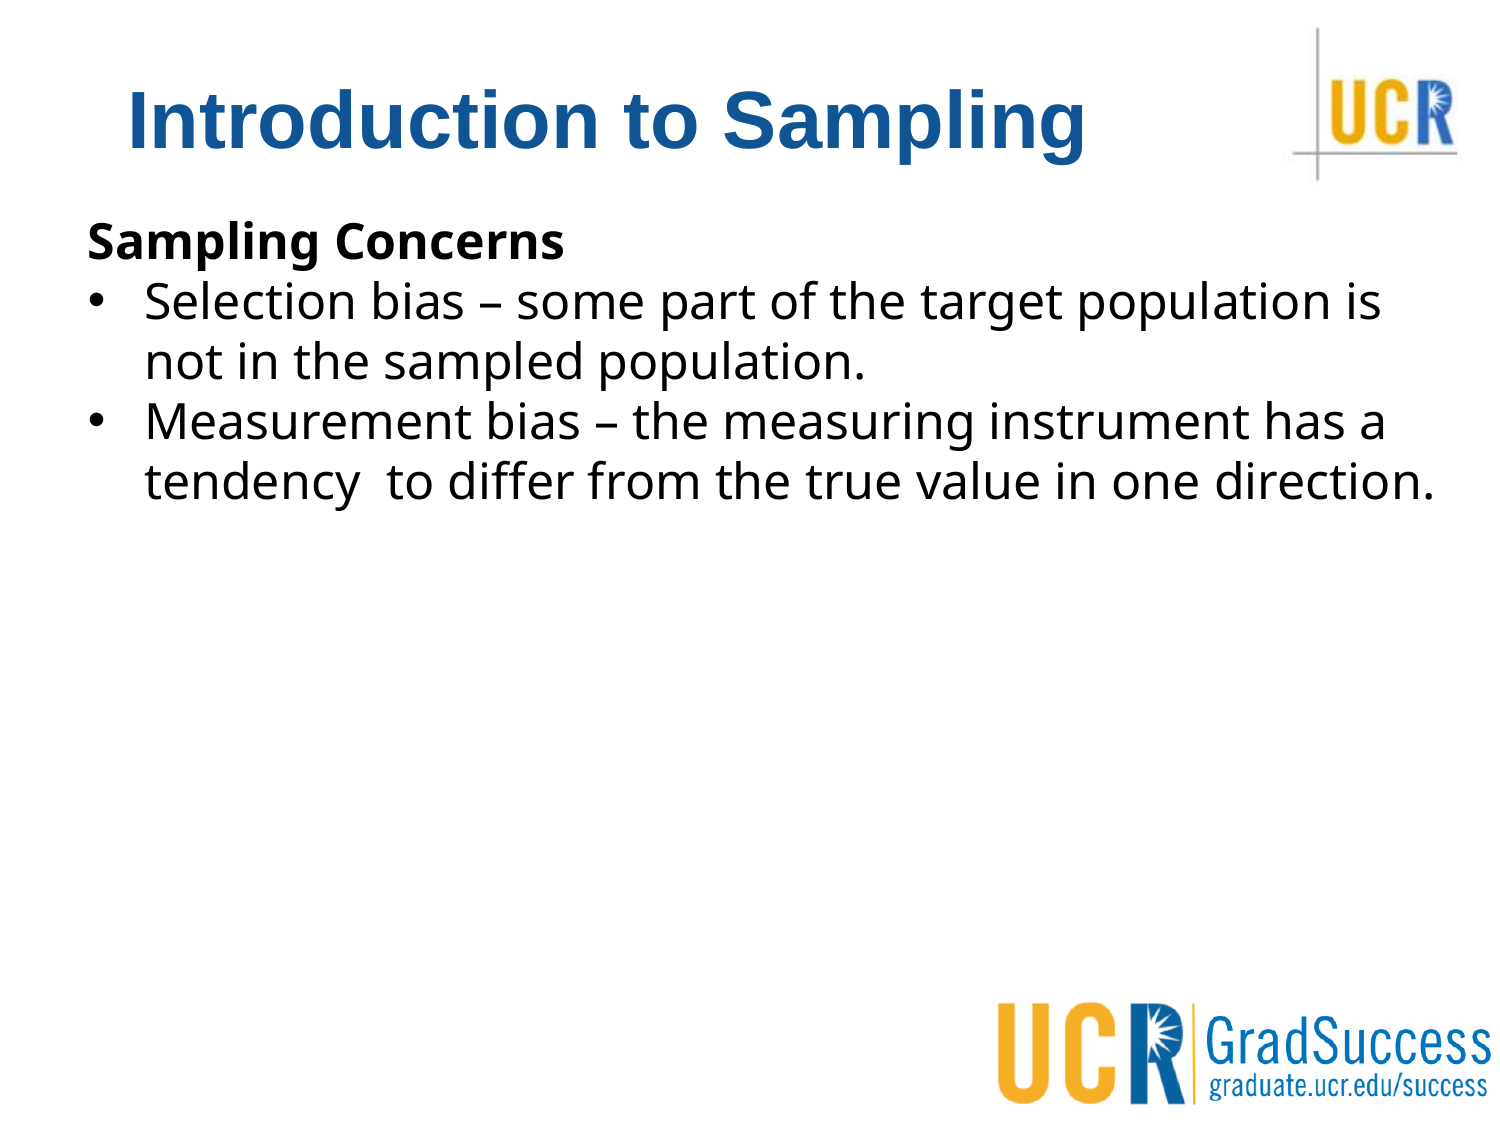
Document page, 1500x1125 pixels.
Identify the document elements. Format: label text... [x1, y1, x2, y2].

text_box Sampling Concerns Selection bias – some part of the target population is not in the sampled population. Measurement bias – the measuring instrument has a tendency to differ from the true value in one direction. [73, 201, 1470, 517]
title Introduction to Sampling [112, 13, 1388, 172]
picture [1282, 0, 1500, 196]
